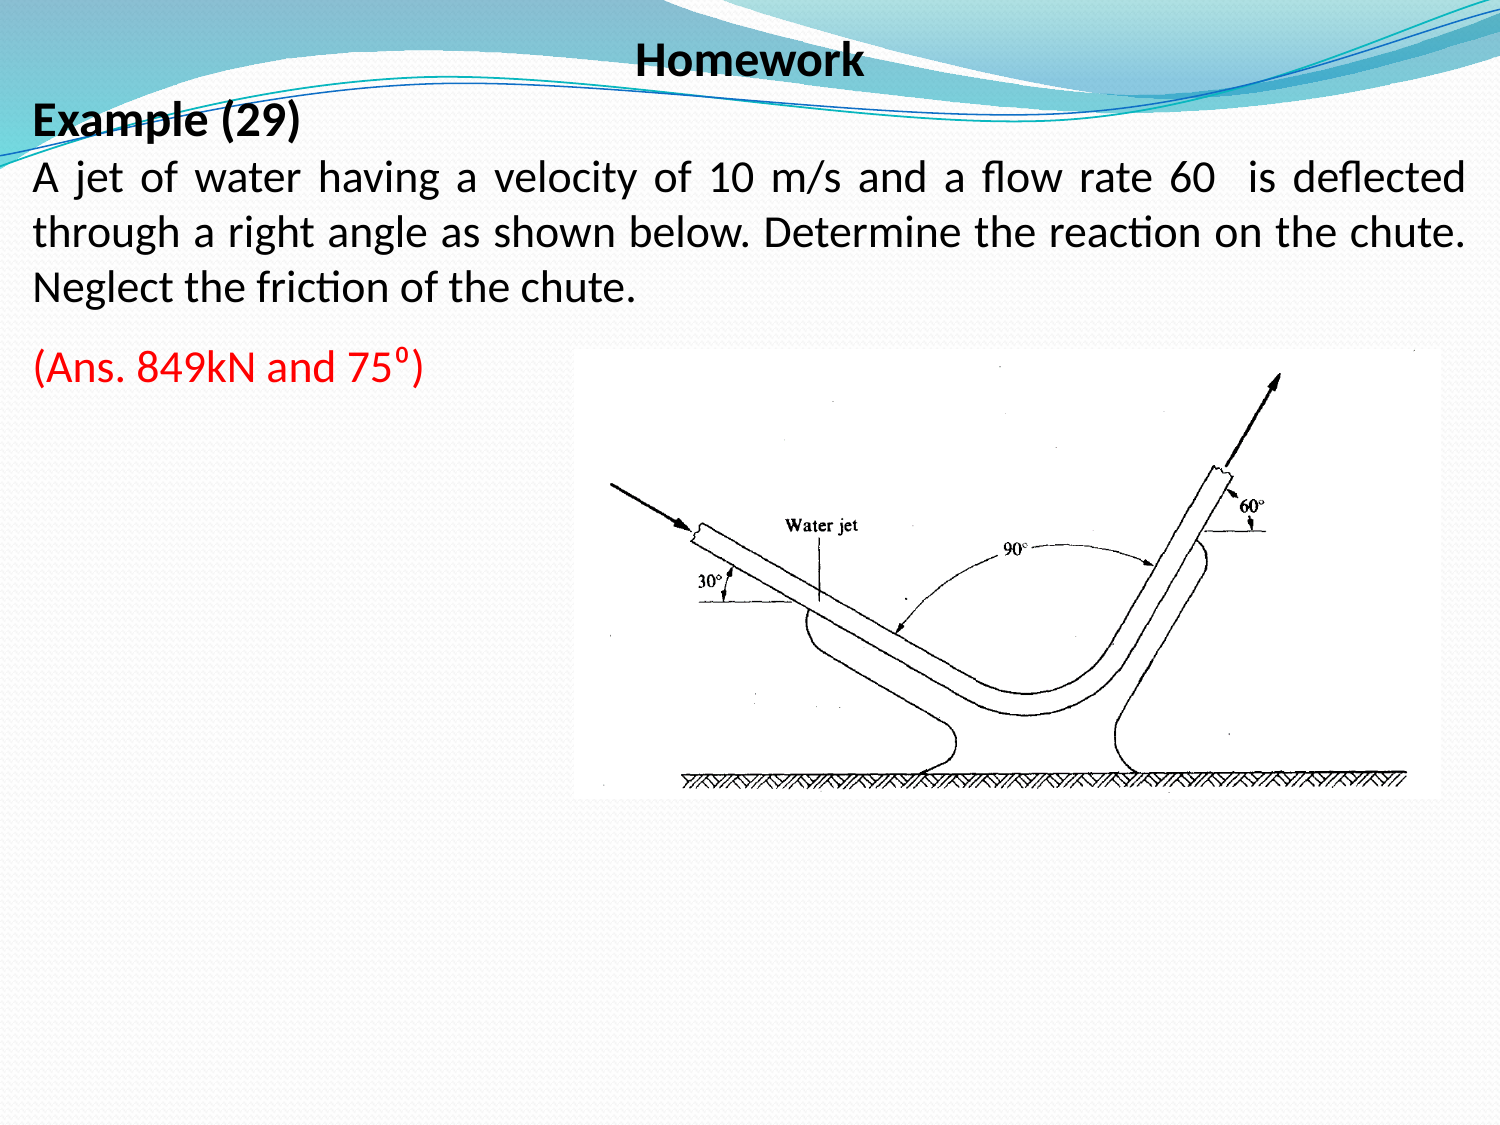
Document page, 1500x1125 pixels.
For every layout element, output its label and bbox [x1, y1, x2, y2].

picture [574, 349, 1442, 799]
